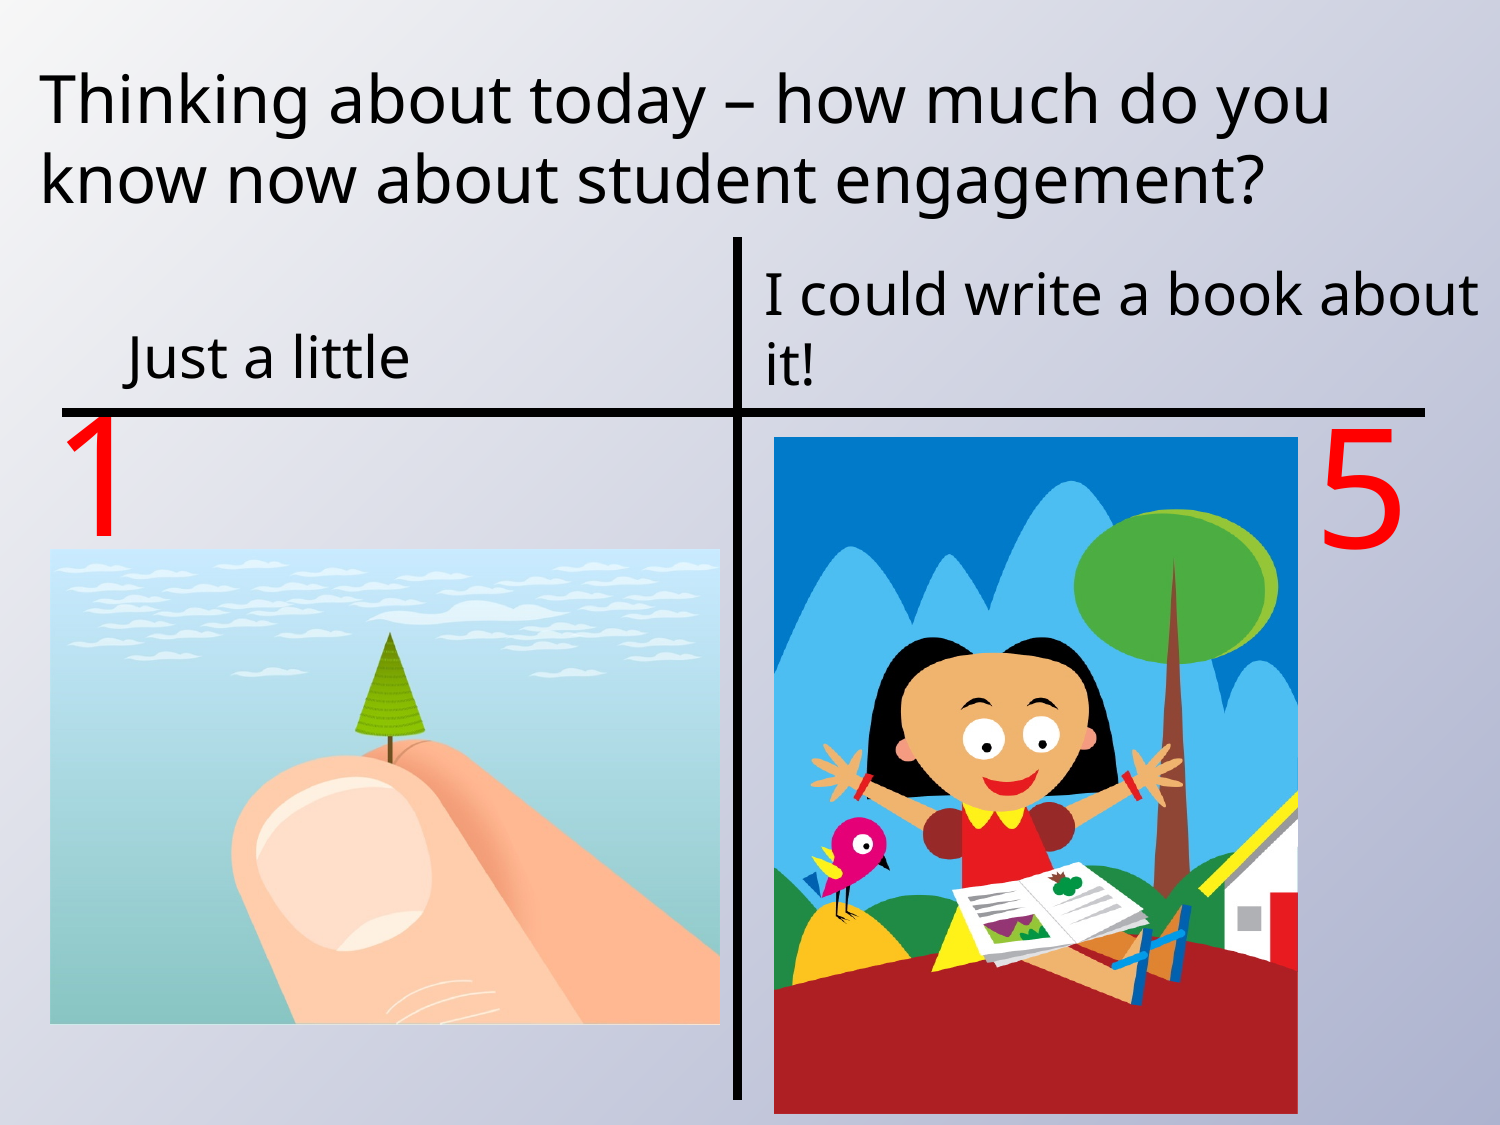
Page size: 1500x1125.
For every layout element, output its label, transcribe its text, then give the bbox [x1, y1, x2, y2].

picture [774, 437, 1298, 1114]
text_box 1 [37, 362, 200, 578]
text_box Just a little [112, 312, 488, 398]
text_box Thinking about today – how much do you know now about student engagement? [24, 49, 1475, 225]
text_box I could write a book about it! [749, 249, 1500, 405]
text_box 5 [1299, 374, 1463, 590]
picture [49, 549, 720, 1026]
